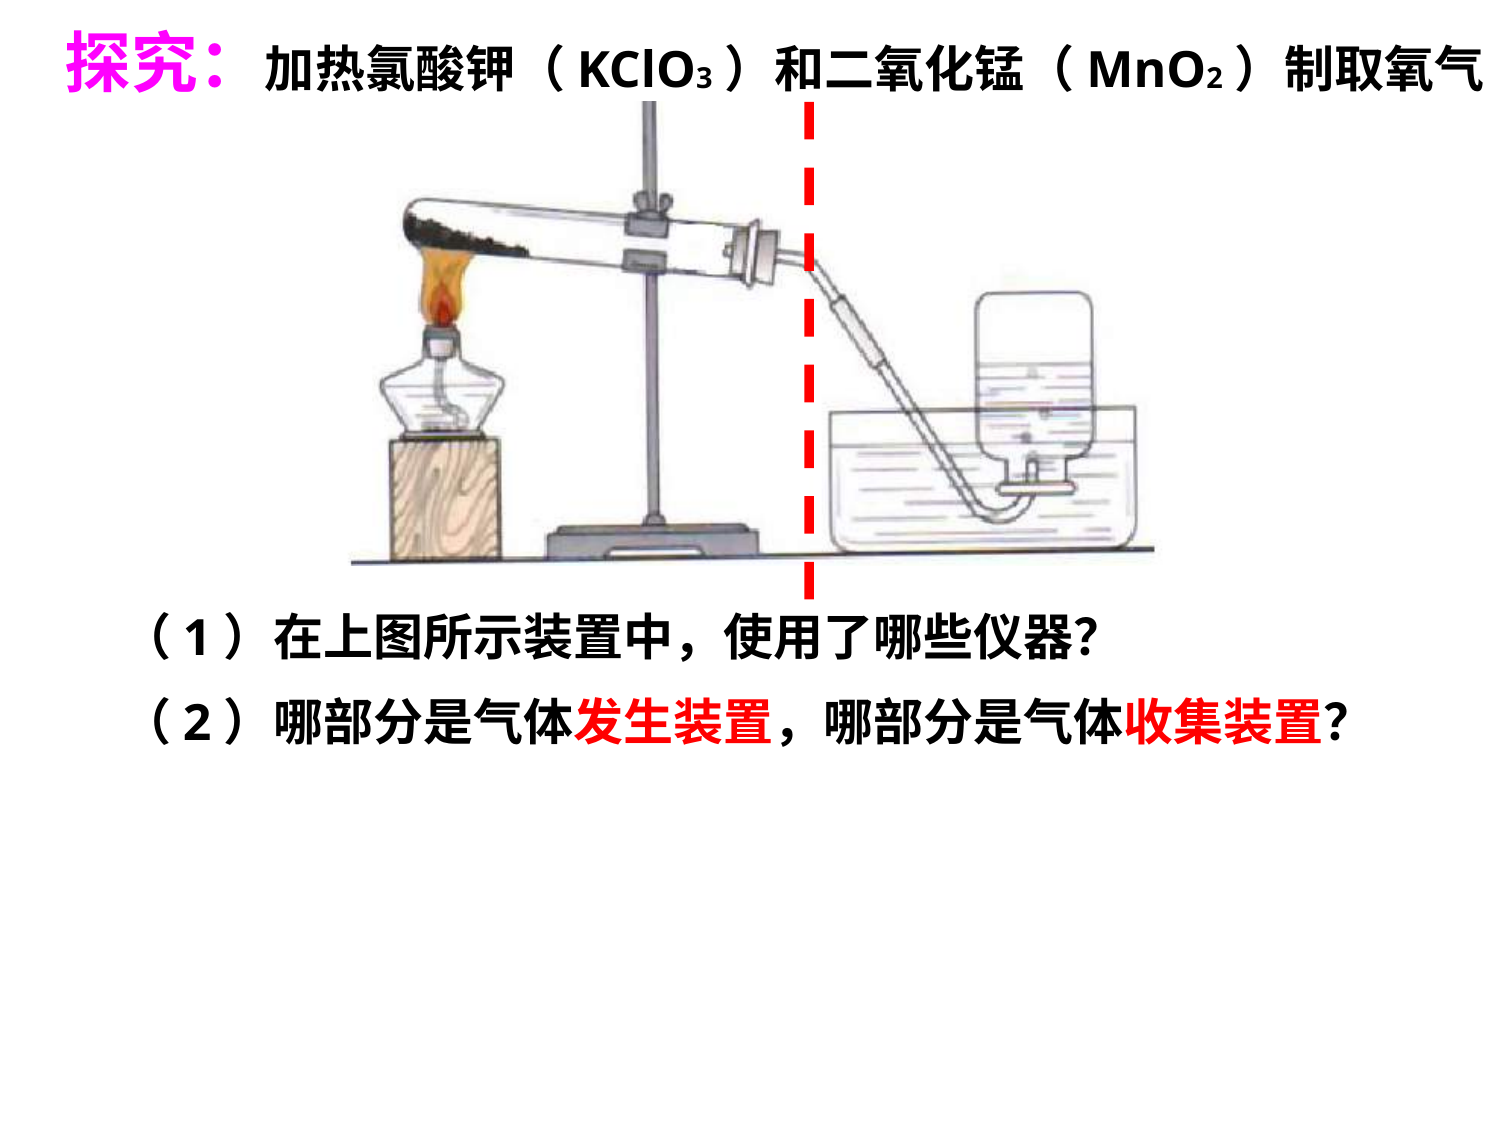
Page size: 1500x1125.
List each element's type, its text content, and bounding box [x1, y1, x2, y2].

text_box （1）在上图所示装置中，使用了哪些仪器？ （2）哪部分是气体发生装置，哪部分是气体收集装置？ [106, 597, 1500, 758]
picture [324, 101, 1176, 567]
text_box 探究：加热氯酸钾（KClO3）和二氧化锰（MnO2）制取氧气 [49, 13, 1500, 109]
